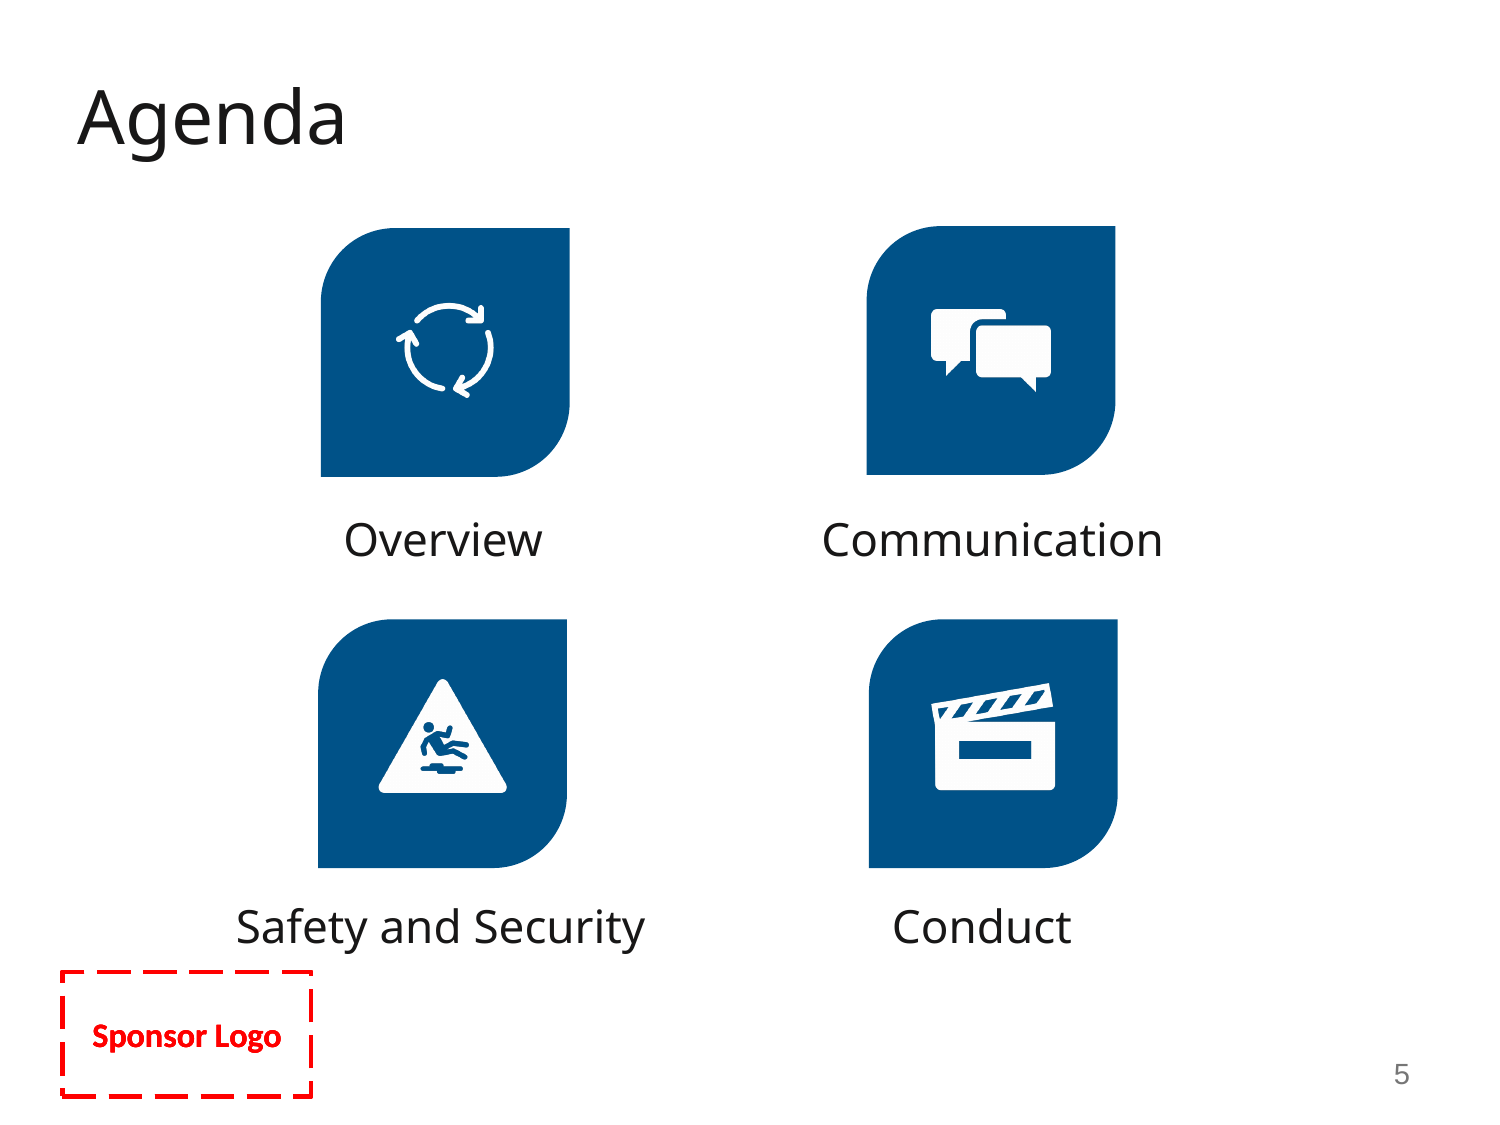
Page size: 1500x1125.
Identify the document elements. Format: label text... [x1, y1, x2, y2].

title Agenda [62, 20, 1413, 190]
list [37, 191, 1438, 1010]
slide_number 5 [1074, 1042, 1425, 1103]
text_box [62, 971, 312, 1097]
